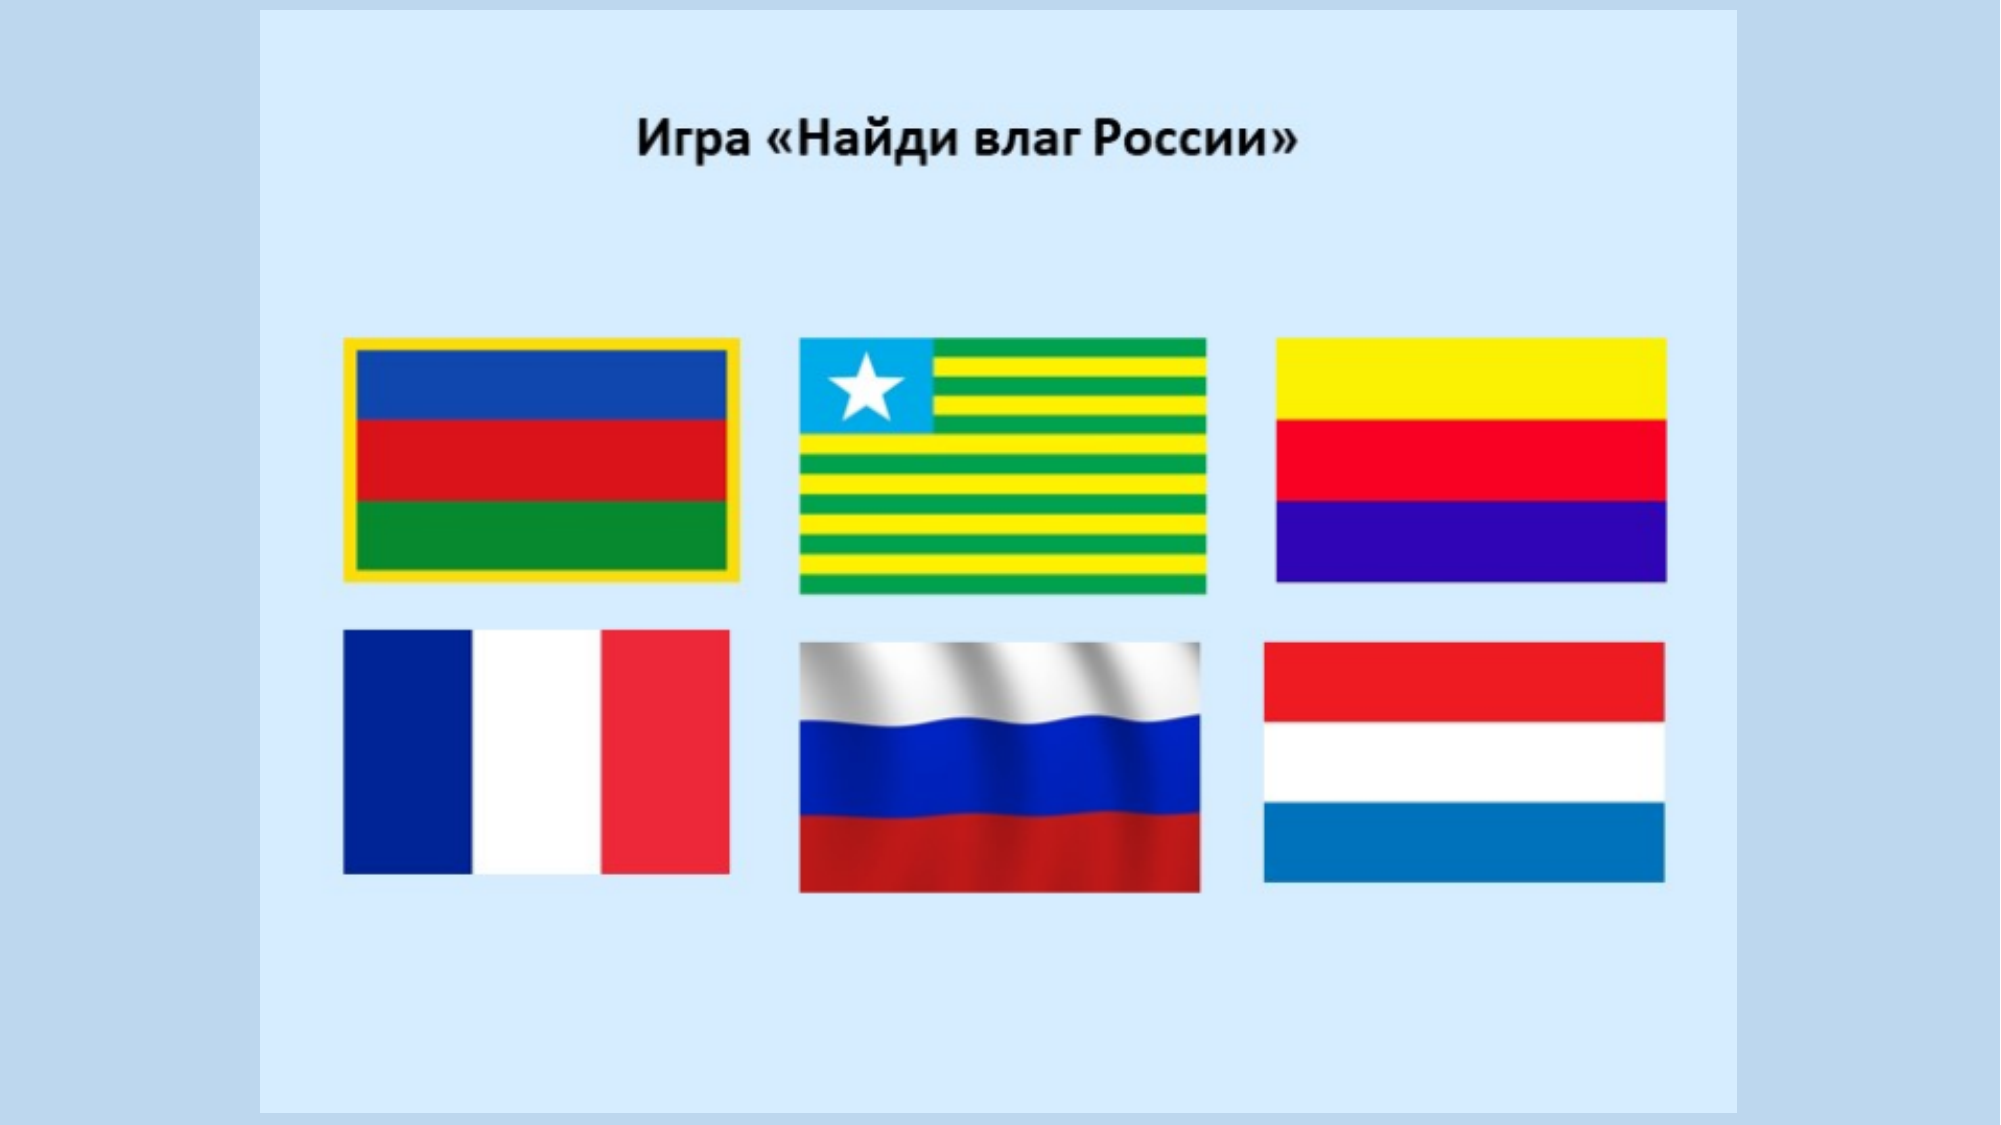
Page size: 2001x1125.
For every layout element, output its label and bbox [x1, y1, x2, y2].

picture [260, 10, 1737, 1113]
